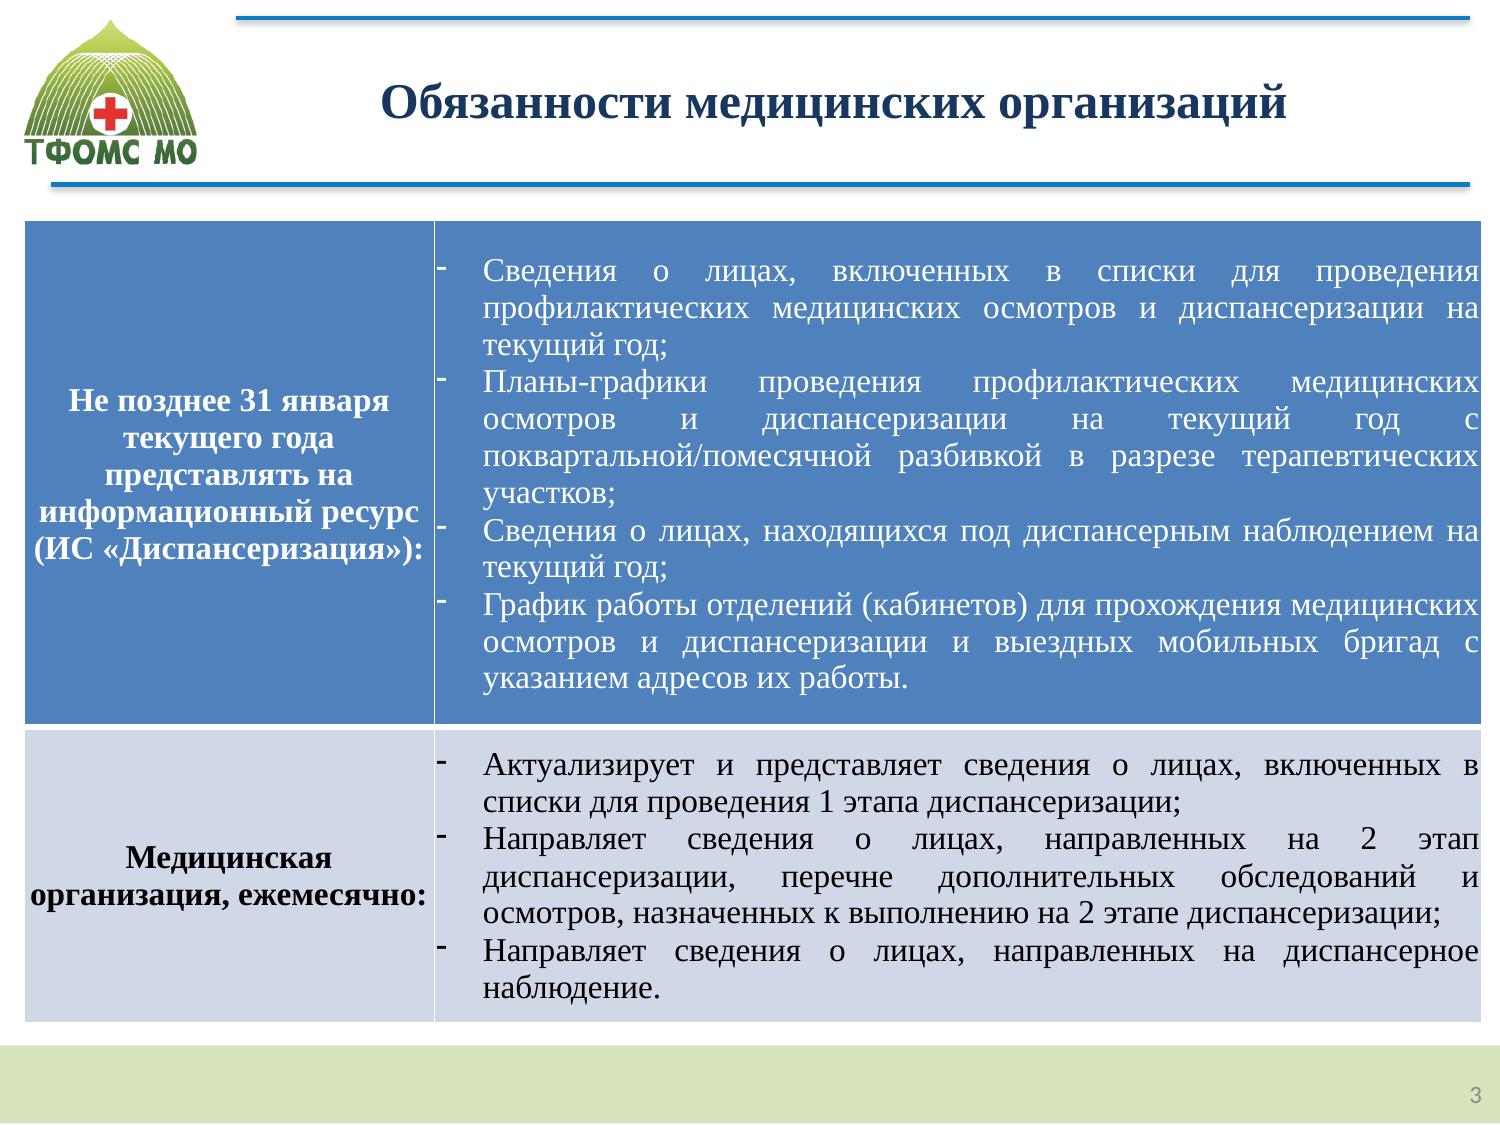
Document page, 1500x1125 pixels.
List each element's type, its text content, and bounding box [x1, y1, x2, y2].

table_cell Актуализирует и представляет сведения о лицах, включенных в списки для проведения 1 этапа диспансеризации; Направляет сведения о лицах, направленных на 2 этап диспансеризации, перечне дополнительных обследований и осмотров, назначенных к выполнению на 2 этапе диспансеризации; Направляет сведения о лицах, направленных на диспансерное наблюдение. [435, 730, 1481, 1022]
slide_number 3 [1147, 1063, 1498, 1124]
table_header Не позднее 31 января текущего года представлять на информационный ресурс (ИС «Диспансеризация»): [25, 221, 434, 724]
text_box Обязанности медицинских организаций [202, 31, 1471, 136]
picture [23, 16, 197, 165]
table_cell Медицинская организация, ежемесячно: [25, 730, 434, 1022]
text_box [0, 1043, 1500, 1125]
table_header Сведения о лицах, включенных в списки для проведения профилактических медицинских осмотров и диспансеризации на текущий год; Планы-графики проведения профилактических медицинских осмотров и диспансеризации на текущий год с поквартальной/помесячной разбивкой в разрезе терапевтических участков; Сведения о лицах, находящихся под диспансерным наблюдением на текущий год; График работы отделений (кабинетов) для прохождения медицинских осмотров и диспансеризации и выездных мобильных бригад с указанием адресов их работы. [435, 221, 1481, 724]
